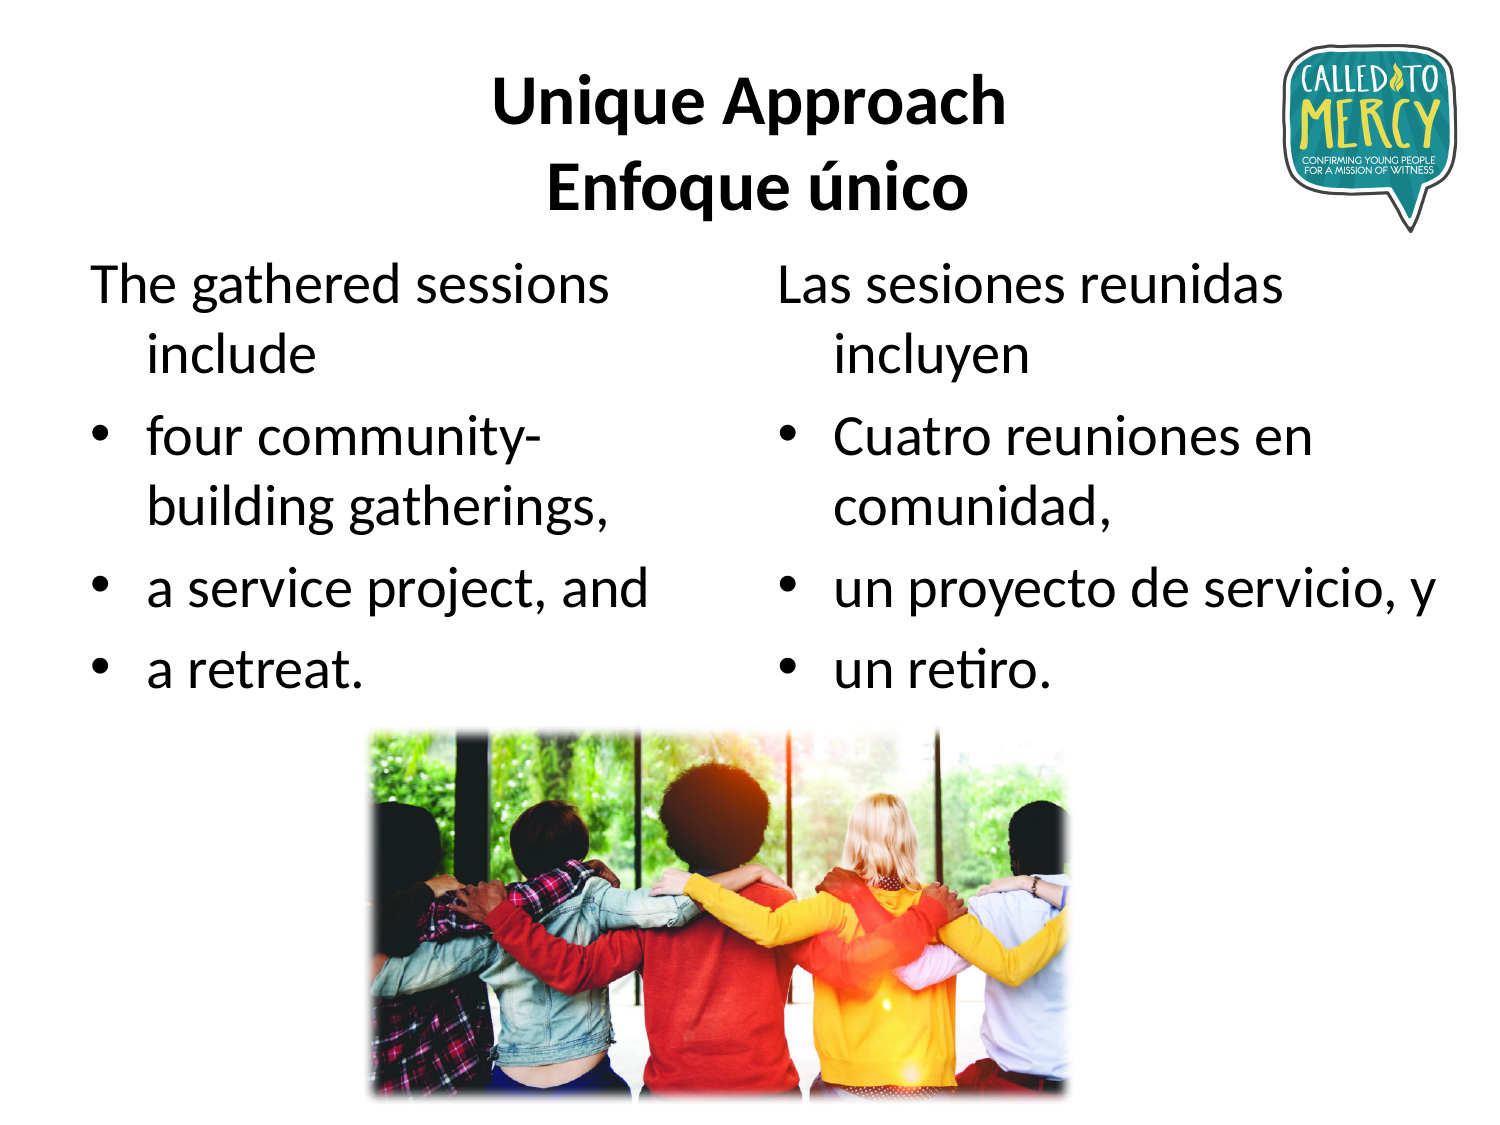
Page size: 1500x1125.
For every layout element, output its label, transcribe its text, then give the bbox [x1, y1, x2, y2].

list Las sesiones reunidas incluyen Cuatro reuniones en comunidad, un proyecto de servicio, y un retiro. [762, 237, 1463, 981]
title Unique Approach Enfoque único [75, 45, 1235, 233]
picture [1237, 44, 1500, 234]
list The gathered sessions include four community-building gatherings, a service project, and a retreat. [75, 237, 738, 981]
picture [362, 724, 1076, 1106]
